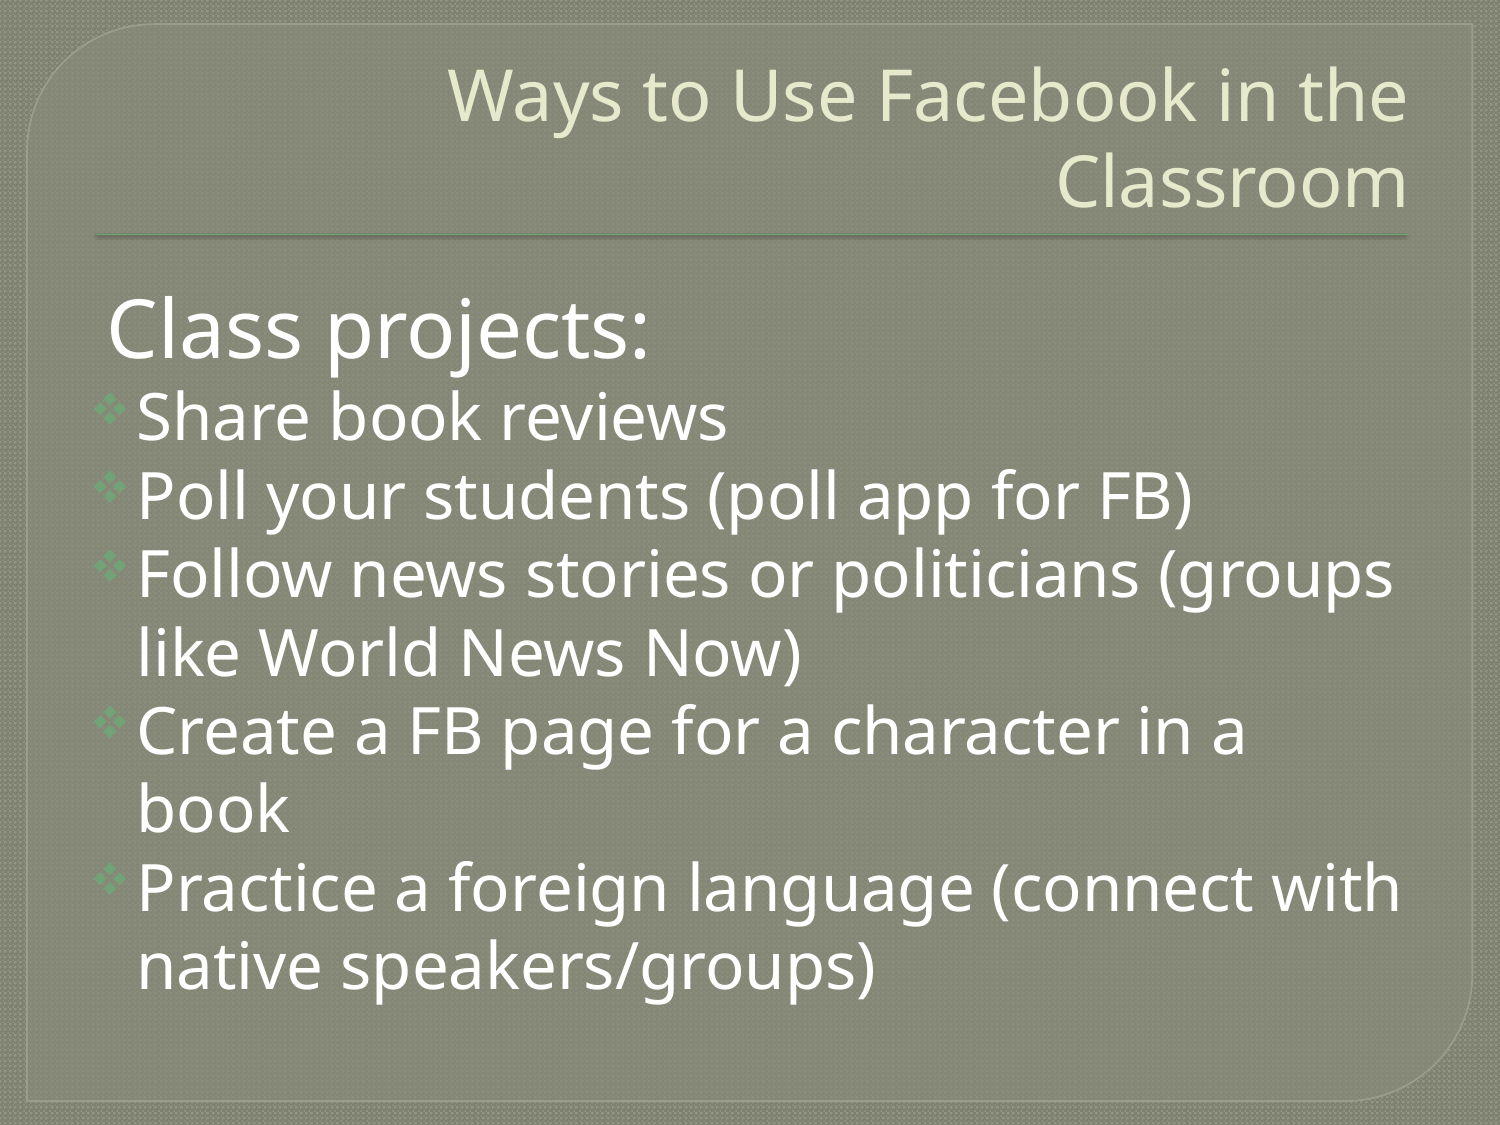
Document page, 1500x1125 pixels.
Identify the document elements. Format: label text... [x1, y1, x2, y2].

title Ways to Use Facebook in the Classroom [75, 41, 1425, 230]
list Class projects: Share book reviews Poll your students (poll app for FB) Follow news stories or politicians (groups like World News Now) Create a FB page for a character in a book Practice a foreign language (connect with native speakers/groups) [75, 270, 1425, 1013]
